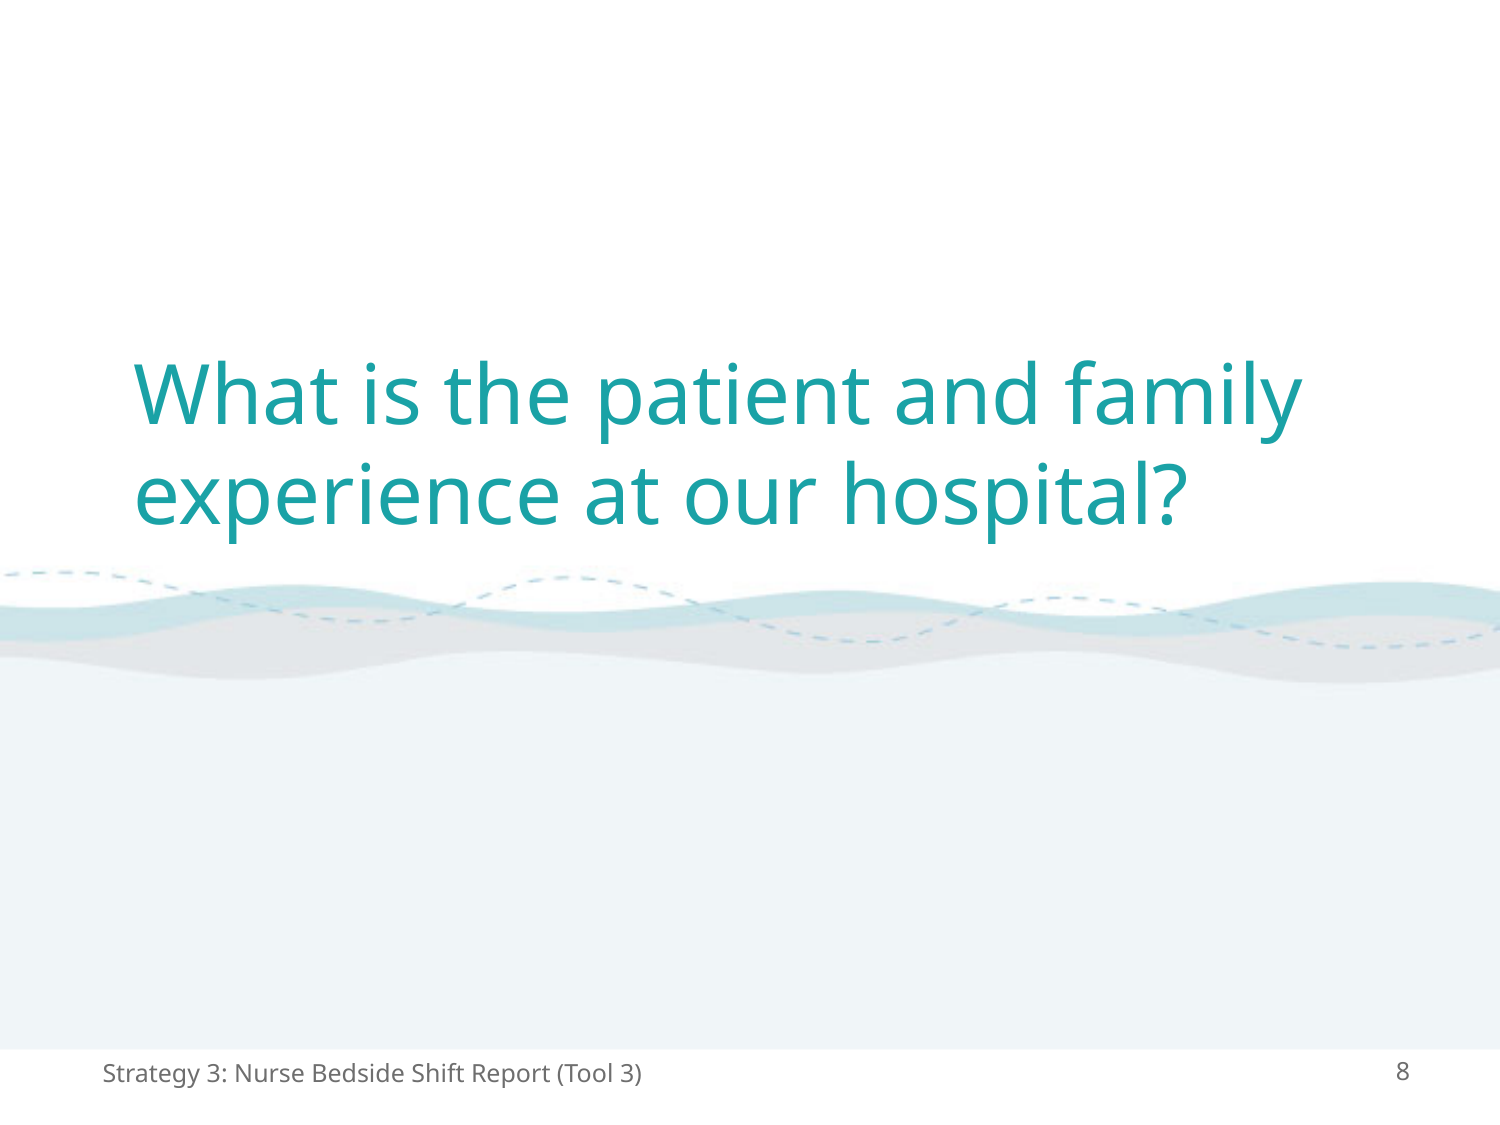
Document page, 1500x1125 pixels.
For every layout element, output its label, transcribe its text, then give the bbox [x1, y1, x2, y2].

picture [0, 0, 1500, 1125]
title What is the patient and family experience at our hospital? [118, 324, 1394, 549]
slide_number 8 [1074, 1042, 1425, 1103]
footer Strategy 3: Nurse Bedside Shift Report (Tool 3) [87, 1042, 763, 1103]
